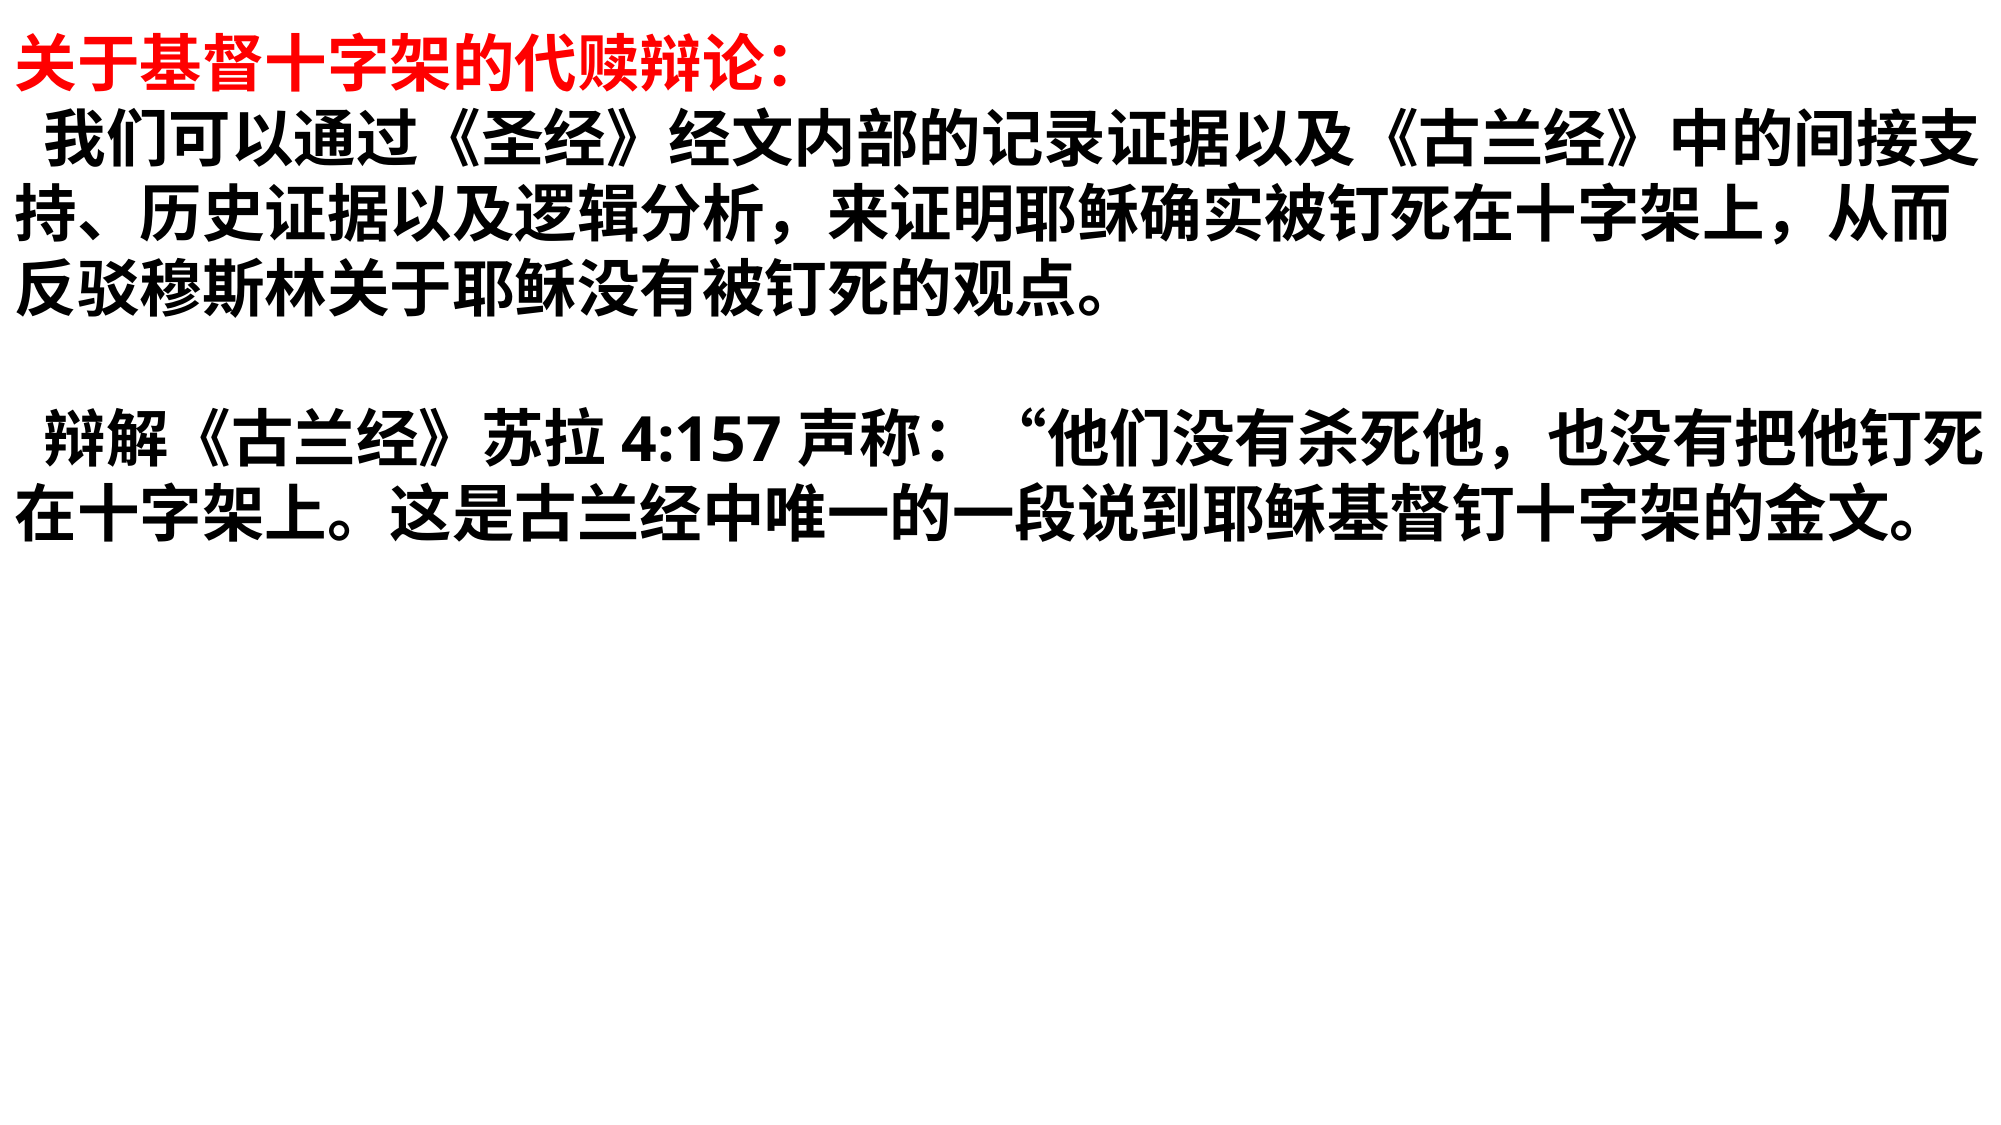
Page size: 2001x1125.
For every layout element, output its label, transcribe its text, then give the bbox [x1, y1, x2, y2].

text_box 关于基督十字架的代赎辩论： 我们可以通过《圣经》经文内部的记录证据以及《古兰经》中的间接支持、历史证据以及逻辑分析，来证明耶稣确实被钉死在十字架上，从而反驳穆斯林关于耶稣没有被钉死的观点。 辩解《古兰经》苏拉4:157声称：“他们没有杀死他，也没有把他钉死在十字架上。这是古兰经中唯一的一段说到耶稣基督钉十字架的金文。 [0, 16, 2000, 556]
